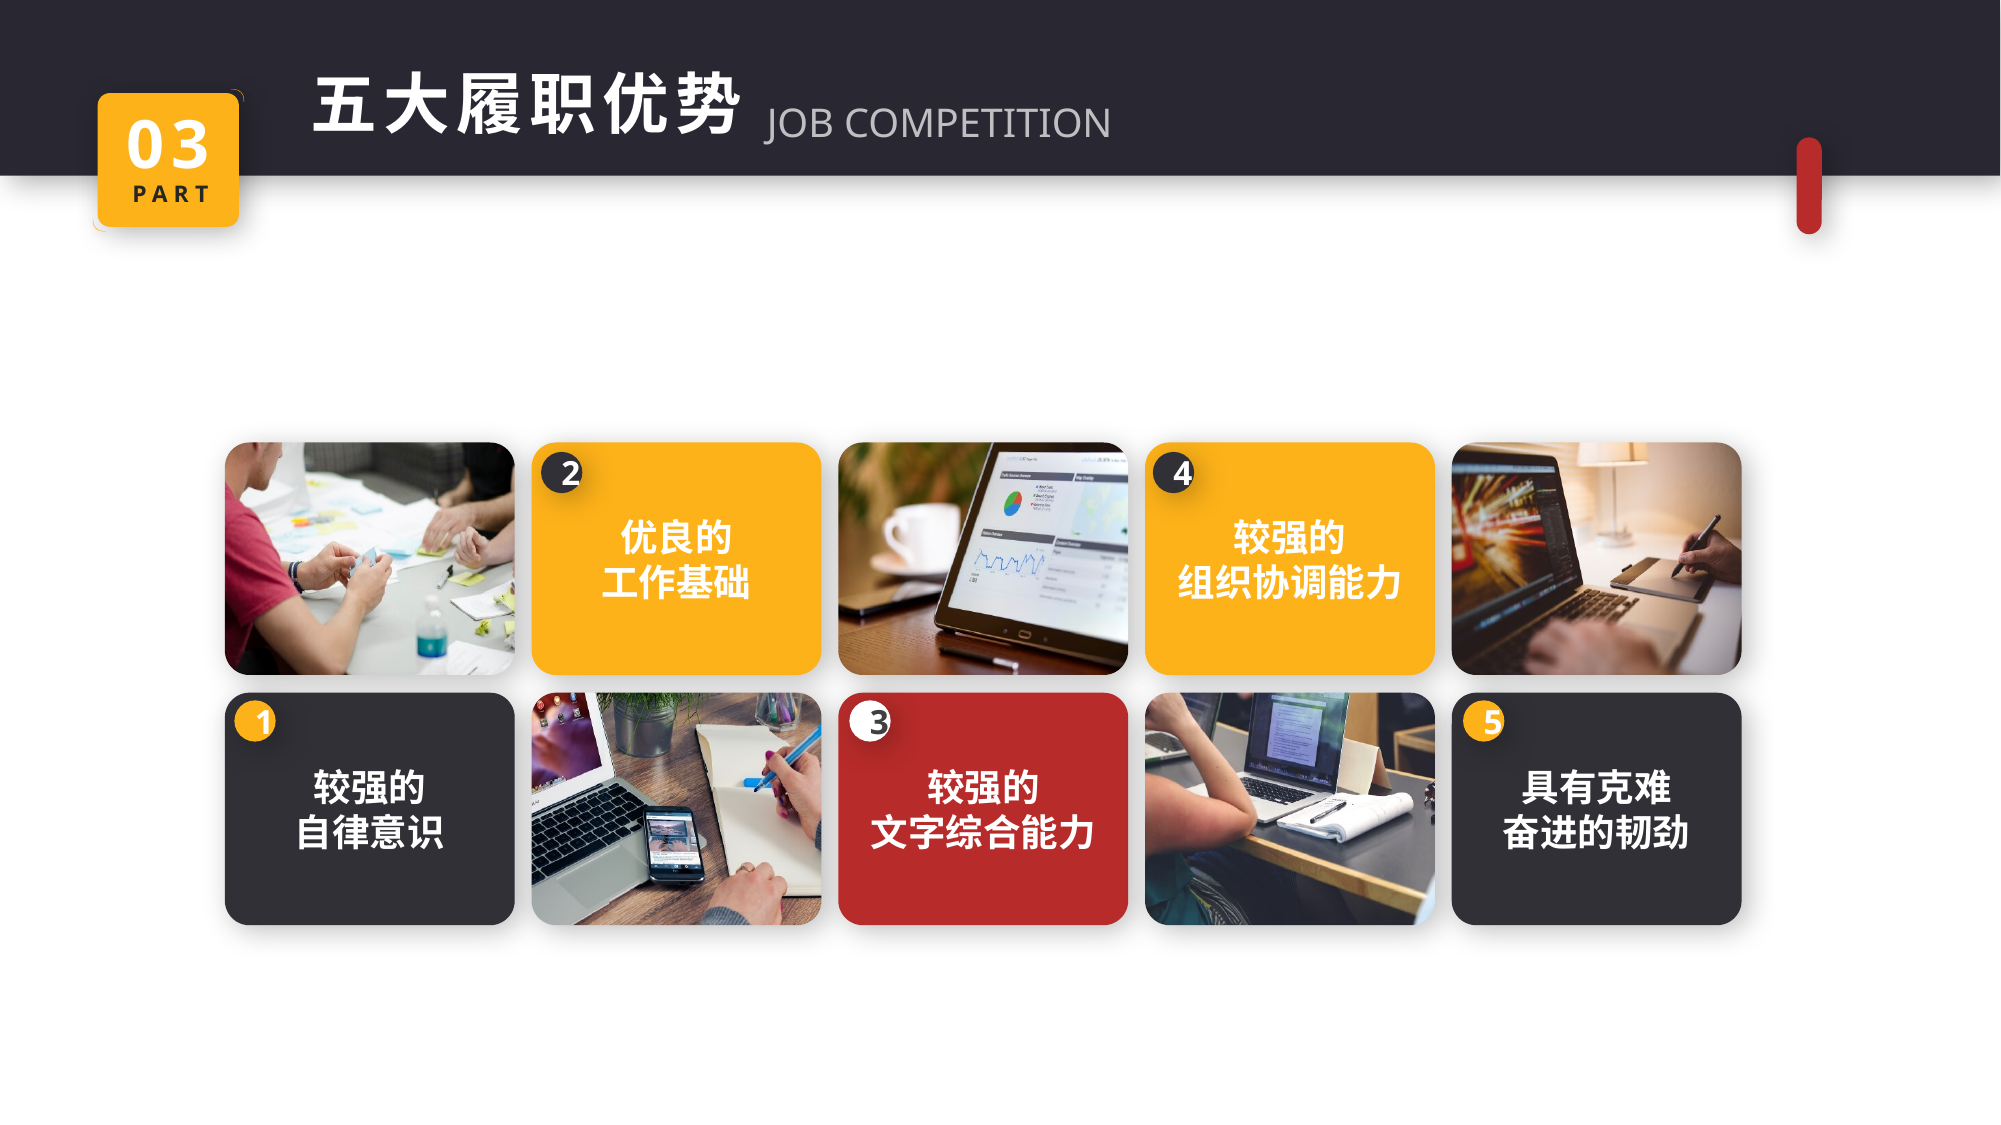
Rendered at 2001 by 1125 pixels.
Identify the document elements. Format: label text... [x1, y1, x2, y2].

text_box [1143, 691, 1436, 927]
text_box JOB COMPETITION [755, 92, 1129, 151]
text_box [837, 441, 1130, 677]
text_box 具有克难 奋进的韧劲 [1450, 691, 1743, 927]
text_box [92, 89, 248, 232]
text_box 4 [1151, 450, 1196, 495]
text_box 5 [1462, 699, 1506, 743]
text_box 较强的 组织协调能力 [1143, 441, 1436, 677]
text_box [1450, 441, 1743, 677]
text_box 1 [233, 699, 277, 743]
text_box 2 [540, 450, 584, 495]
text_box 五大履职优势 [299, 56, 850, 148]
text_box 较强的 文字综合能力 [837, 691, 1130, 927]
text_box 较强的 自律意识 [223, 691, 516, 927]
text_box 3 [848, 699, 892, 743]
text_box 优良的 工作基础 [530, 441, 823, 677]
text_box [223, 441, 516, 677]
text_box [530, 691, 823, 927]
